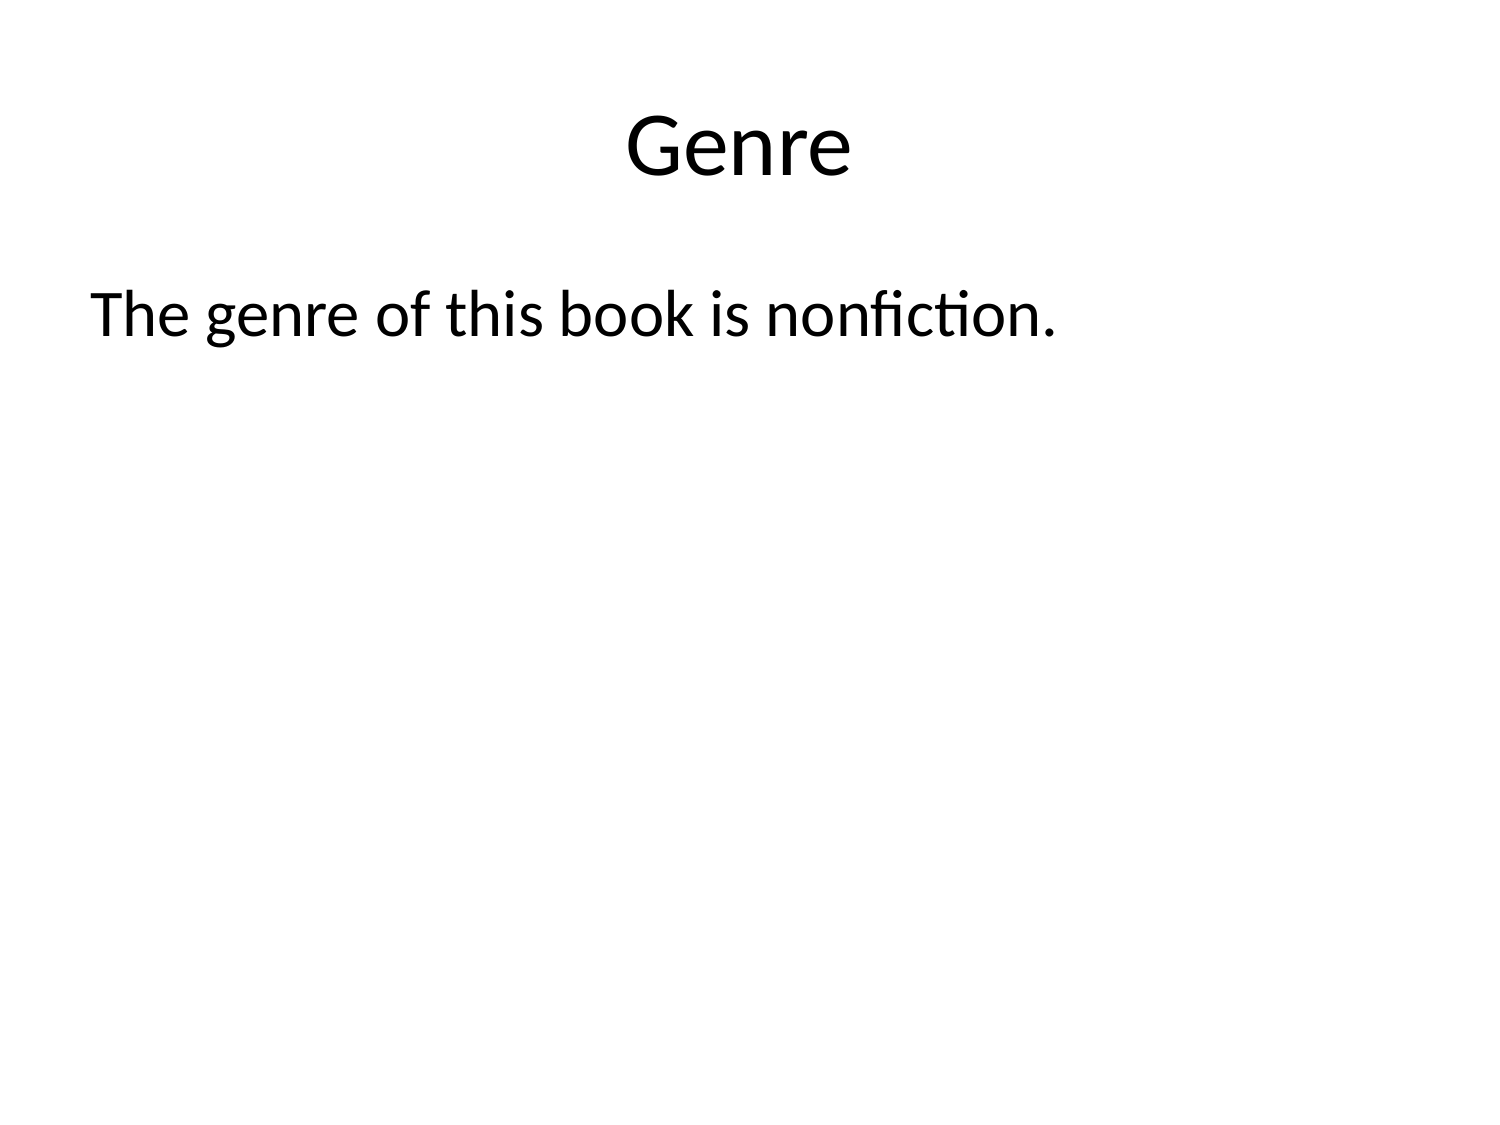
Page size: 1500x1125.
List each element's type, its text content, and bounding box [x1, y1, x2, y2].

title Genre [75, 45, 1425, 233]
list The genre of this book is nonfiction. [75, 262, 1425, 1005]
